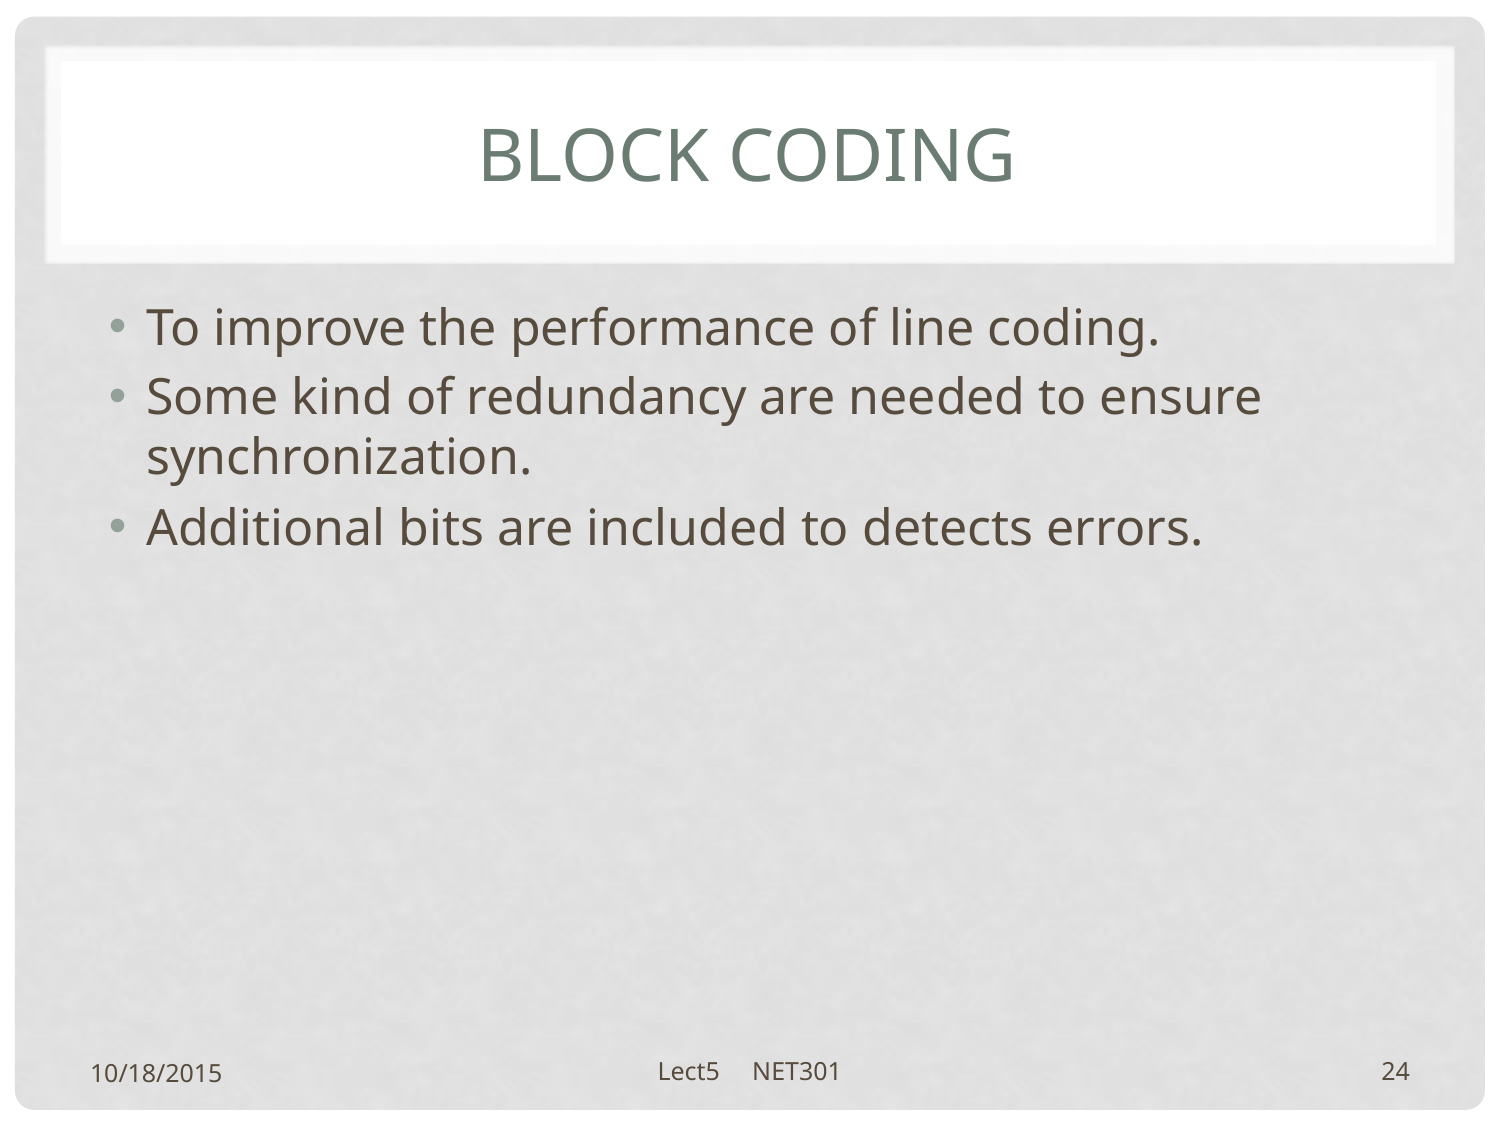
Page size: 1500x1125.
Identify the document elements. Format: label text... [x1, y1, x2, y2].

slide_number 24 [1074, 1042, 1425, 1103]
title Block coding [69, 66, 1425, 238]
list To improve the performance of line coding. Some kind of redundancy are needed to ensure synchronization. Additional bits are included to detects errors. [75, 287, 1425, 1005]
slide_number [75, 1042, 425, 1103]
footer Lect5 NET301 [512, 1042, 988, 1103]
